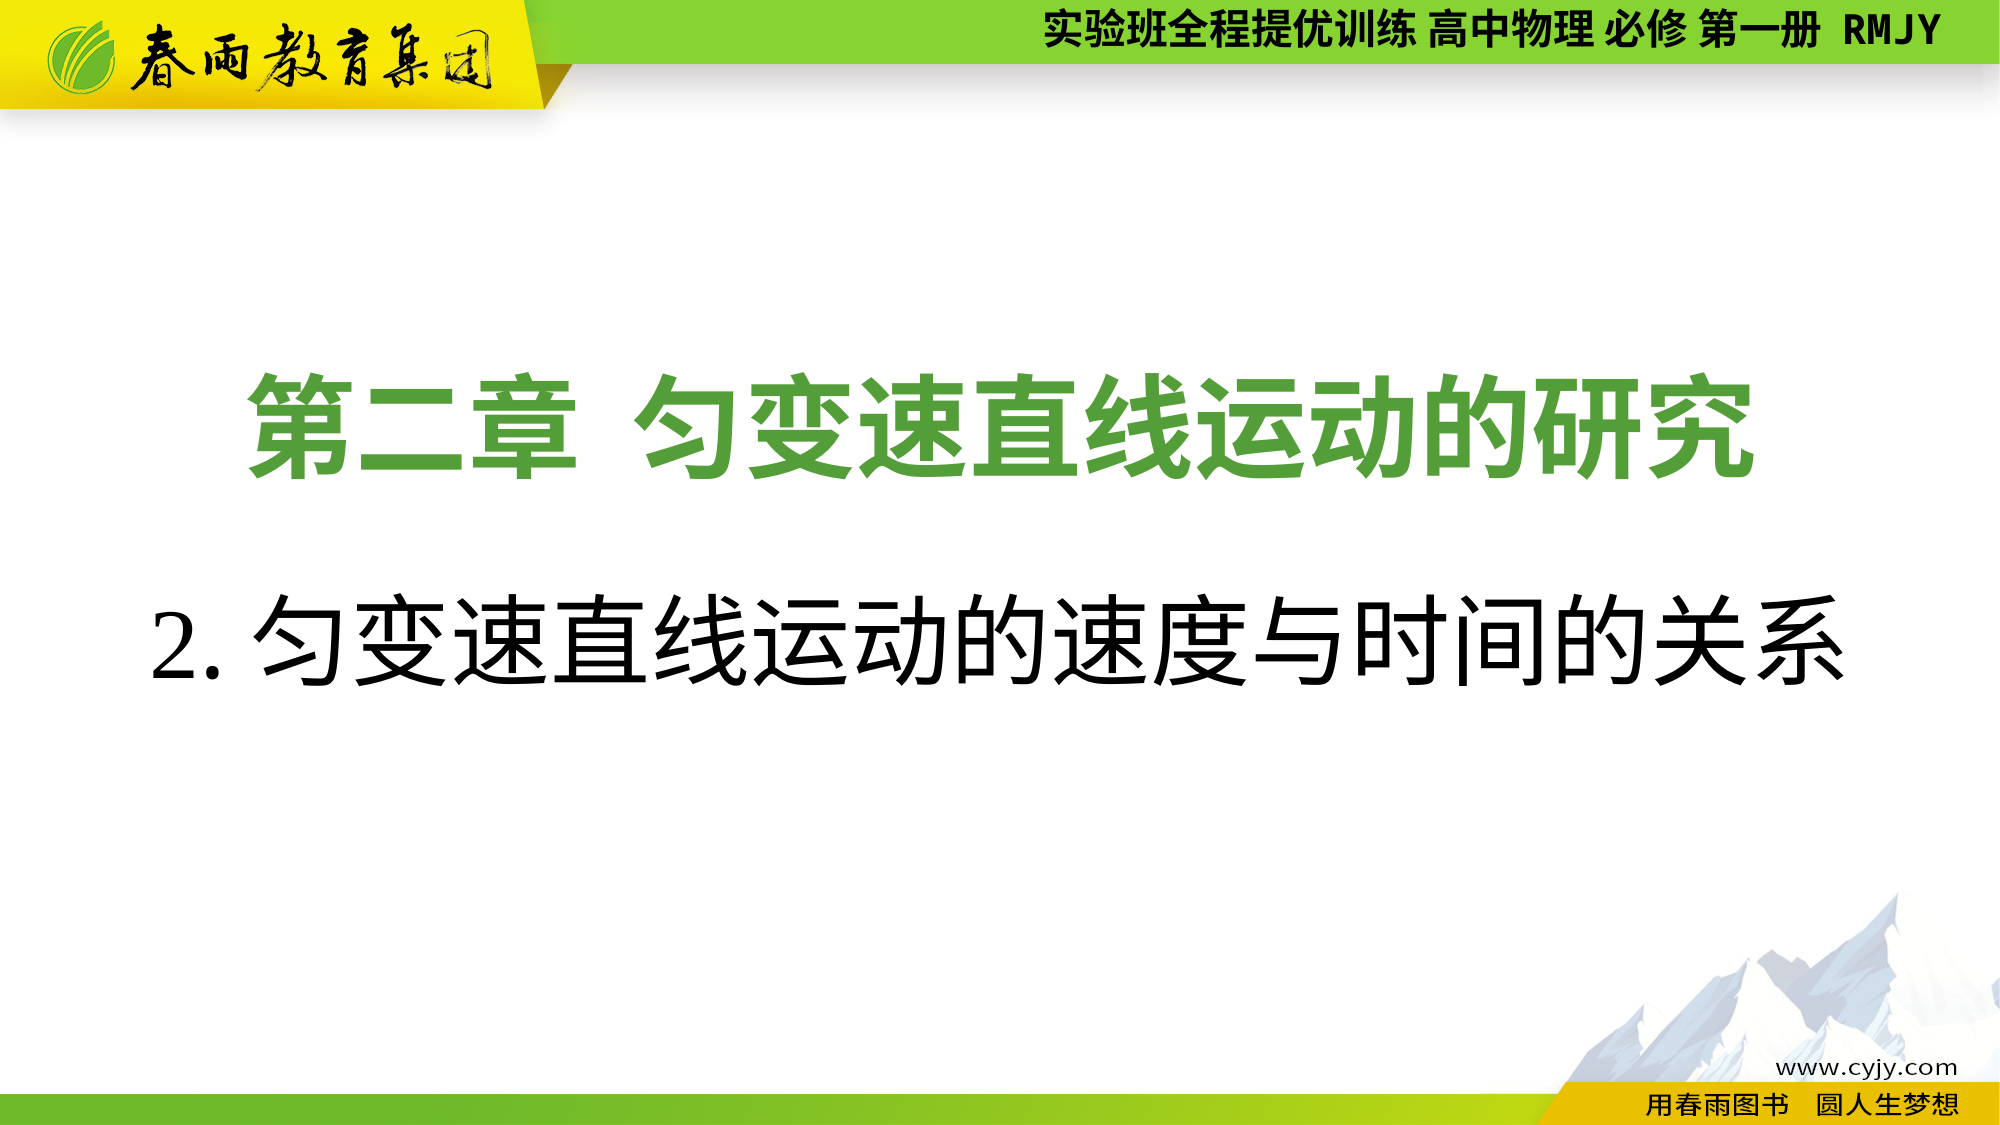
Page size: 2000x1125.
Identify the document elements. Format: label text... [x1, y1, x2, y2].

text_box 2.匀变速直线运动的速度与时间的关系 [54, 511, 1946, 706]
text_box 第二章 匀变速直线运动的研究 [54, 282, 1946, 500]
picture [0, 0, 2000, 1125]
